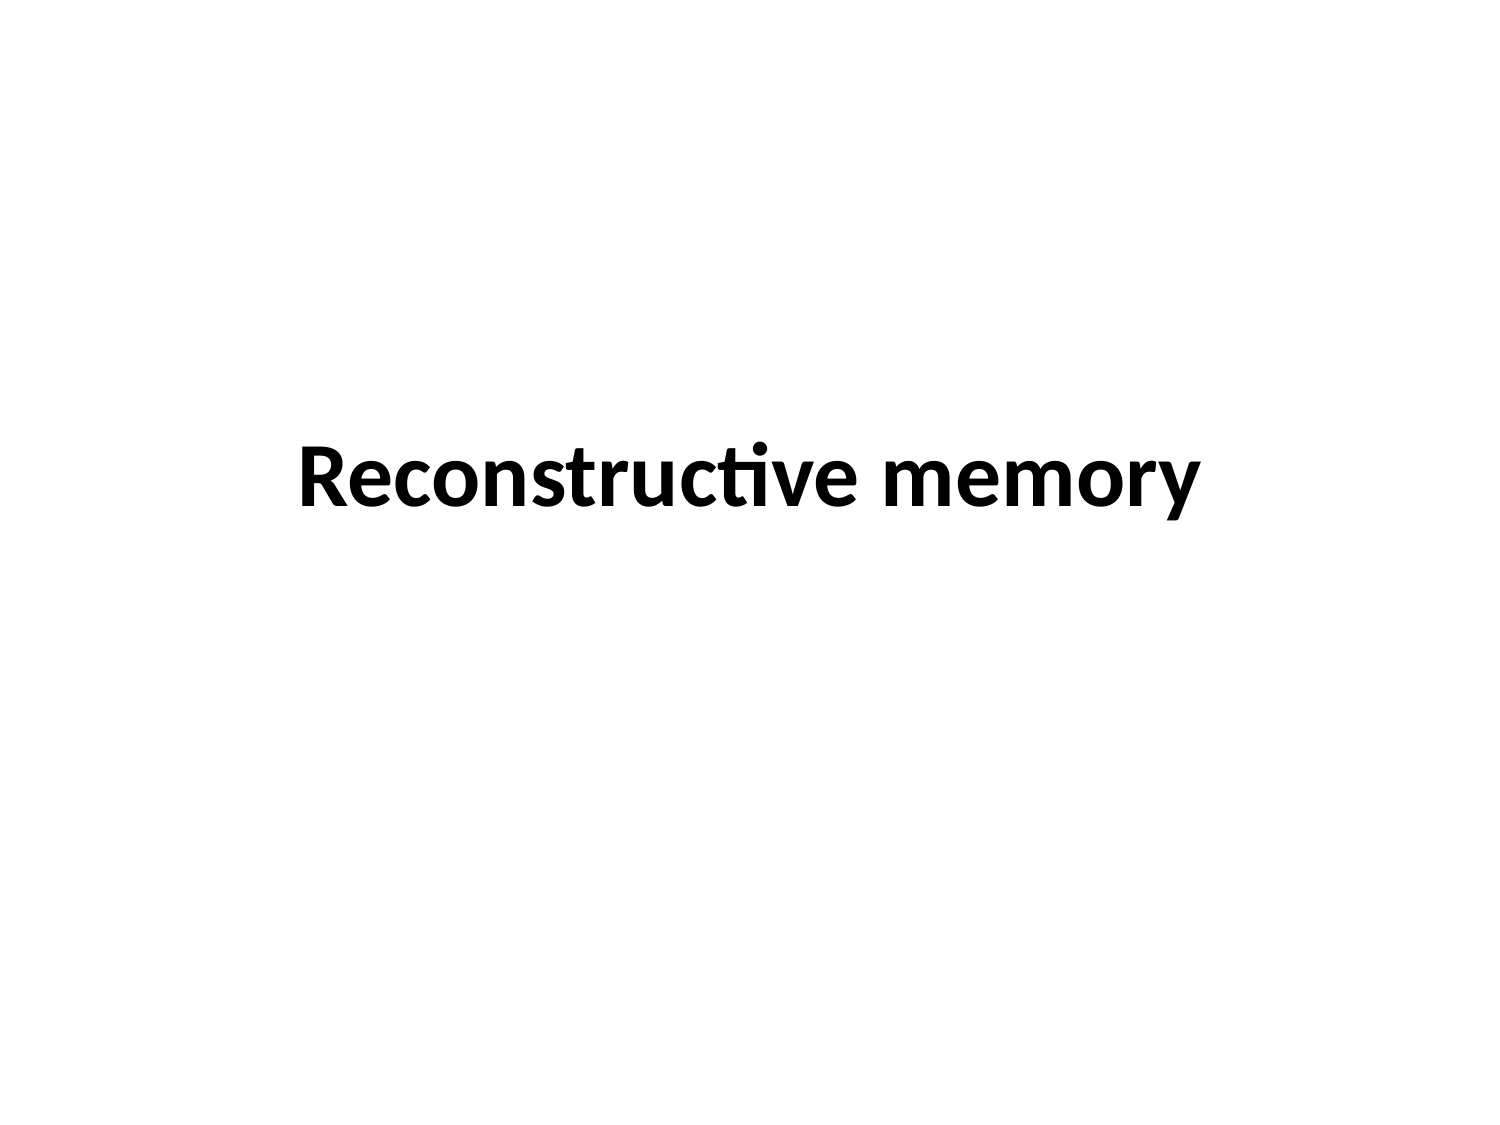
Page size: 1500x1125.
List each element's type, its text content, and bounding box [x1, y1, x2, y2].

title Reconstructive memory [112, 349, 1388, 591]
